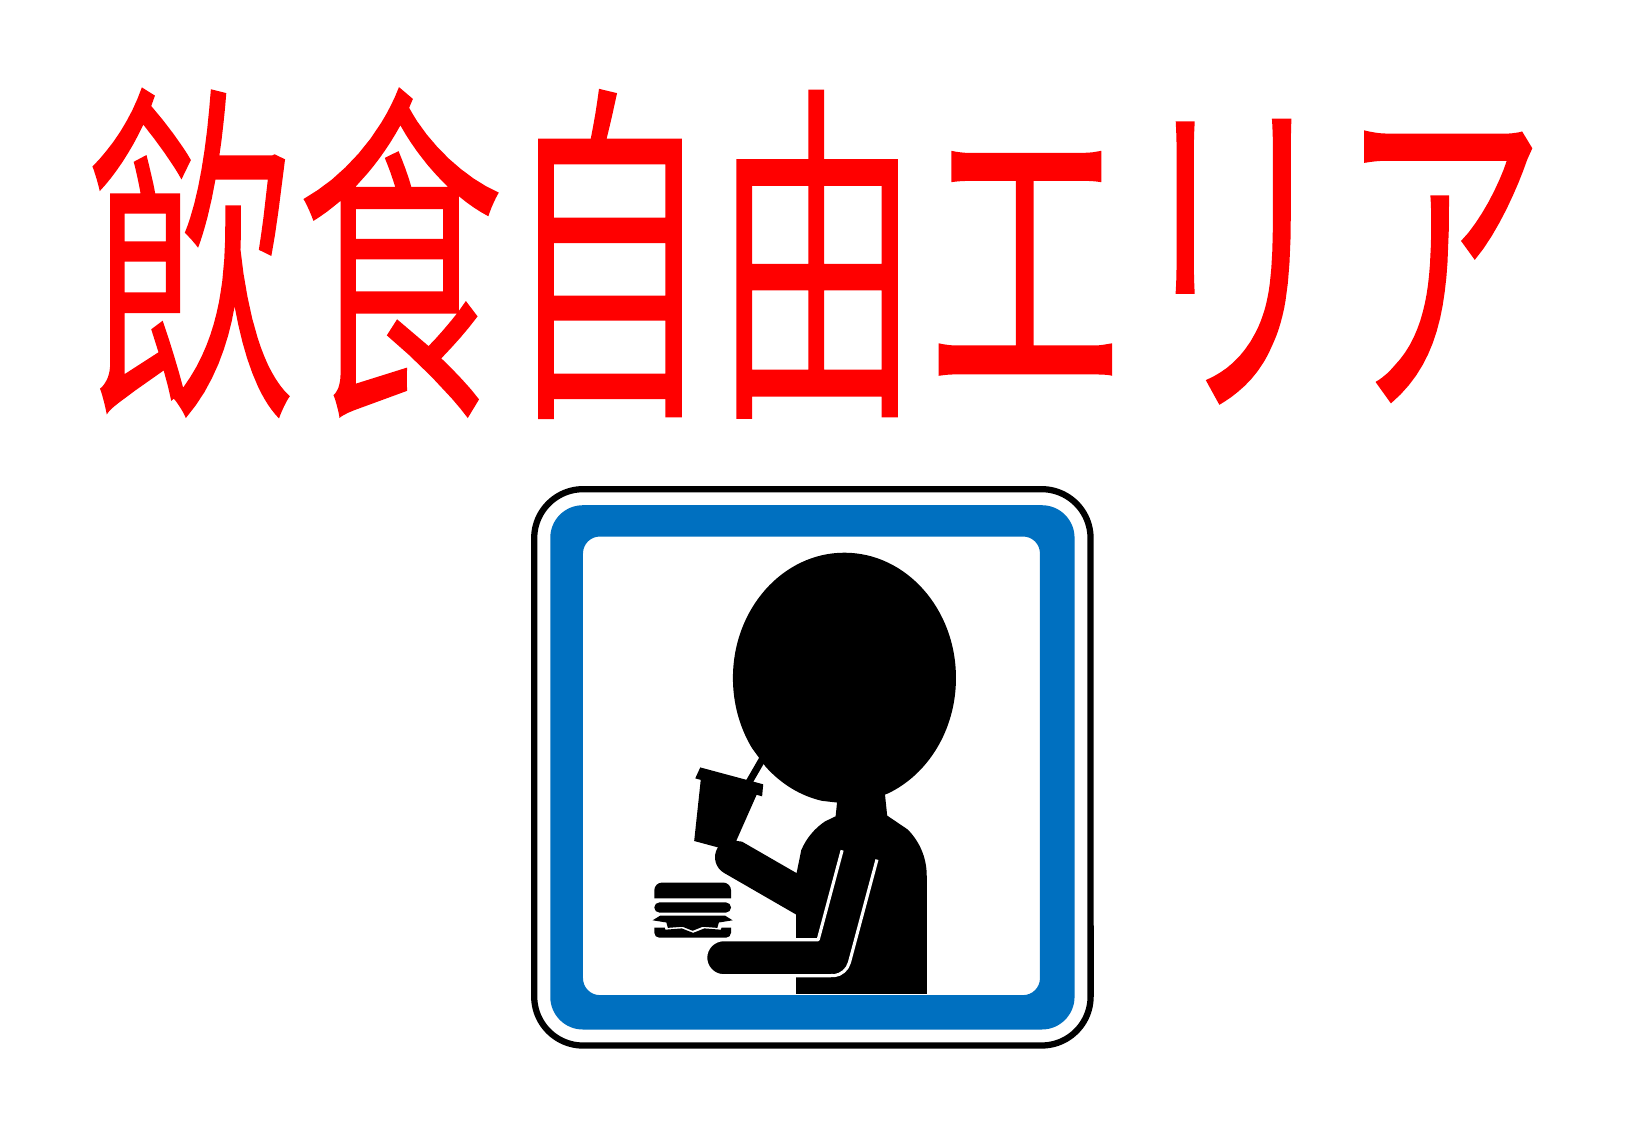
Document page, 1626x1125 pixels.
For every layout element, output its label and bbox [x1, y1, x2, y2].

text_box [533, 488, 1091, 1046]
